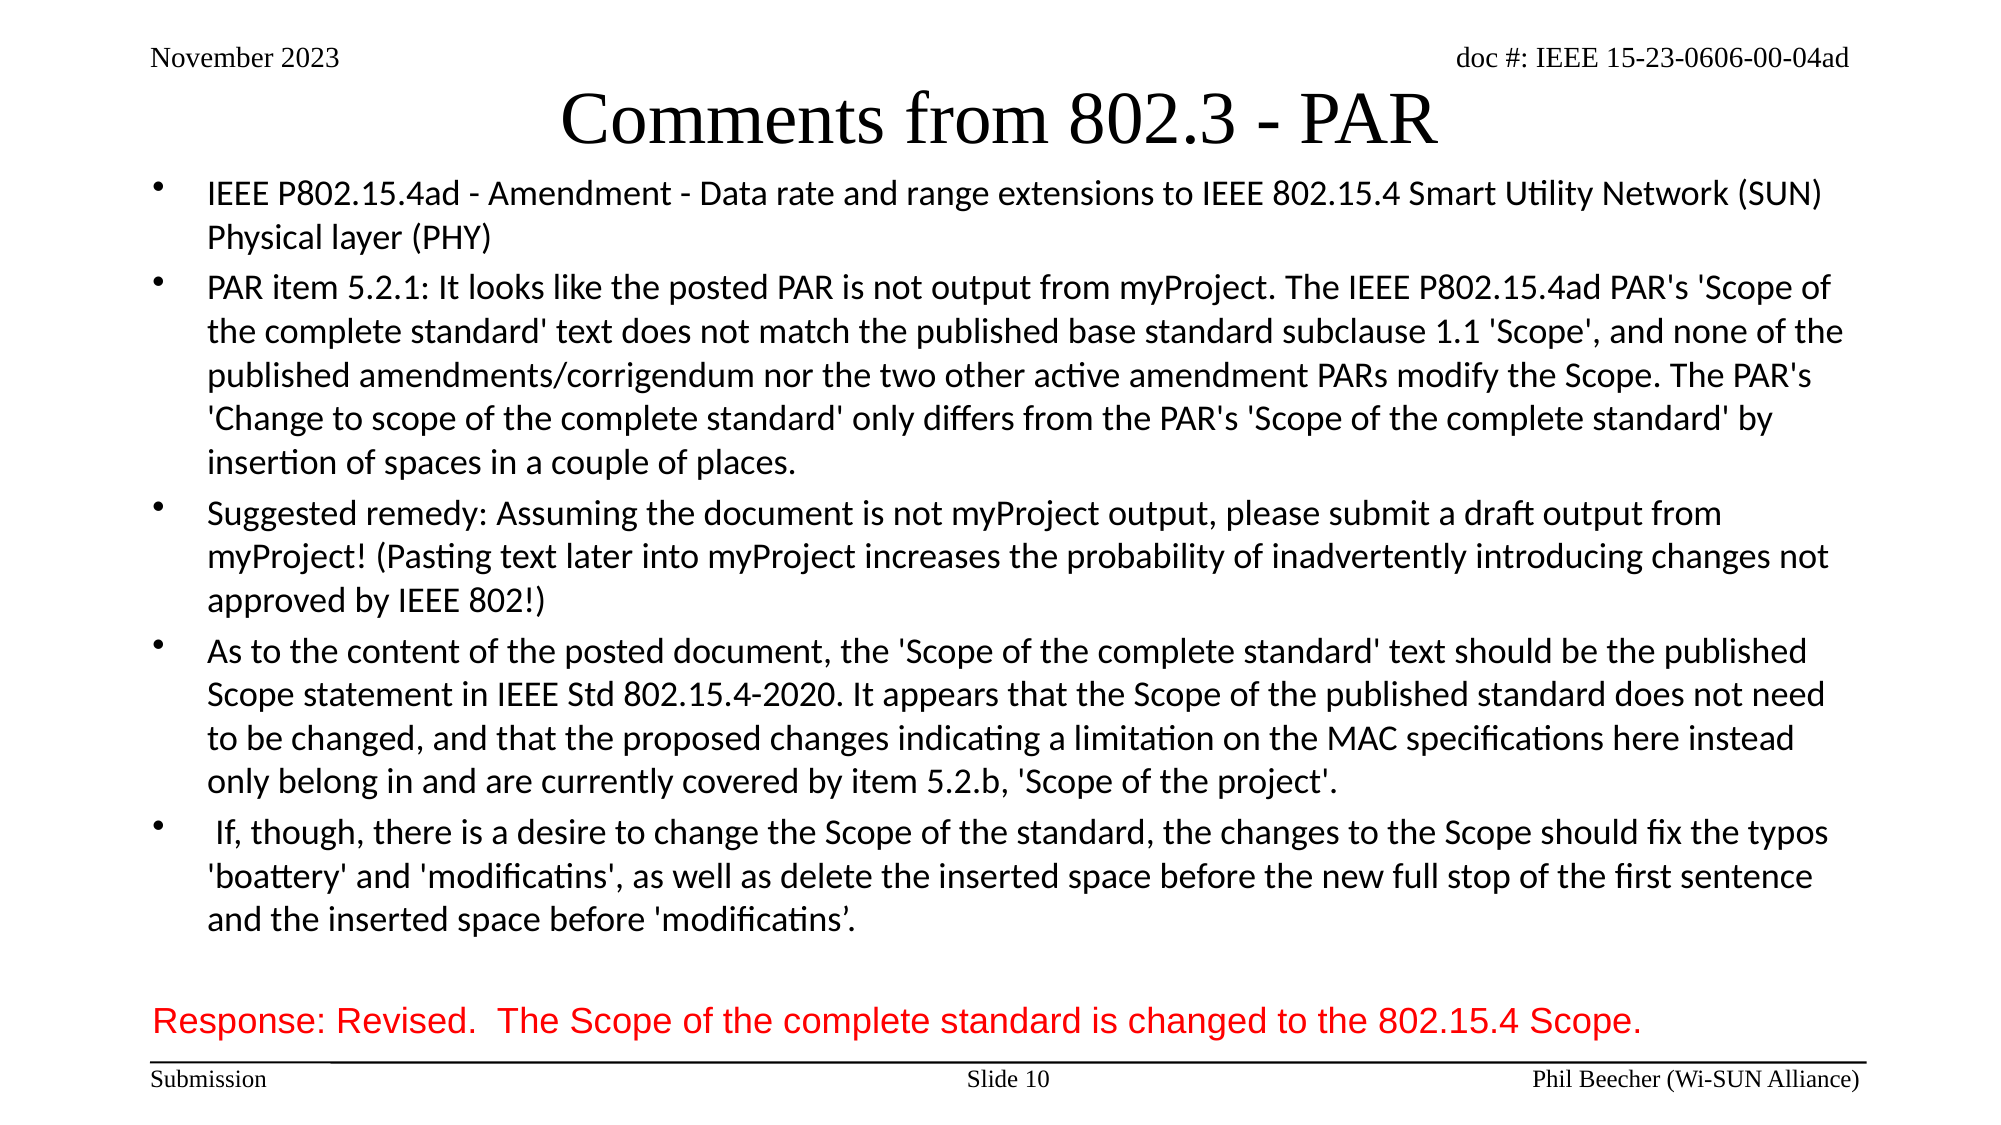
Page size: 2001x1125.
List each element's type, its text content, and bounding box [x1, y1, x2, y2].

list IEEE P802.15.4ad - Amendment - Data rate and range extensions to IEEE 802.15.4 Smart Utility Network (SUN) Physical layer (PHY) PAR item 5.2.1: It looks like the posted PAR is not output from myProject. The IEEE P802.15.4ad PAR's 'Scope of the complete standard' text does not match the published base standard subclause 1.1 'Scope', and none of the published amendments/corrigendum nor the two other active amendment PARs modify the Scope. The PAR's 'Change to scope of the complete standard' only differs from the PAR's 'Scope of the complete standard' by insertion of spaces in a couple of places. Suggested remedy: Assuming the document is not myProject output, please submit a draft output from myProject! (Pasting text later into myProject increases the probability of inadvertently introducing changes not approved by IEEE 802!) As to the content of the posted document, the 'Scope of the complete standard' text should be the published Scope statement in IEEE Std 802.15.4-2020. It appears that the Scope of the published standard does not need to be changed, and that the proposed changes indicating a limitation on the MAC specifications here instead only belong in and are currently covered by item 5.2.b, 'Scope of the project'. If, though, there is a desire to change the Scope of the standard, the changes to the Scope should fix the typos 'boattery' and 'modificatins', as well as delete the inserted space before the new full stop of the first sentence and the inserted space before 'modificatins’. Response: Revised. The Scope of the complete standard is changed to the 802.15.4 Scope. [137, 161, 1863, 1050]
footer Phil Beecher (Wi-SUN Alliance) [1362, 1062, 1875, 1093]
title Comments from 802.3 - PAR [137, 59, 1863, 161]
slide_number Slide 10 [964, 1061, 1053, 1093]
